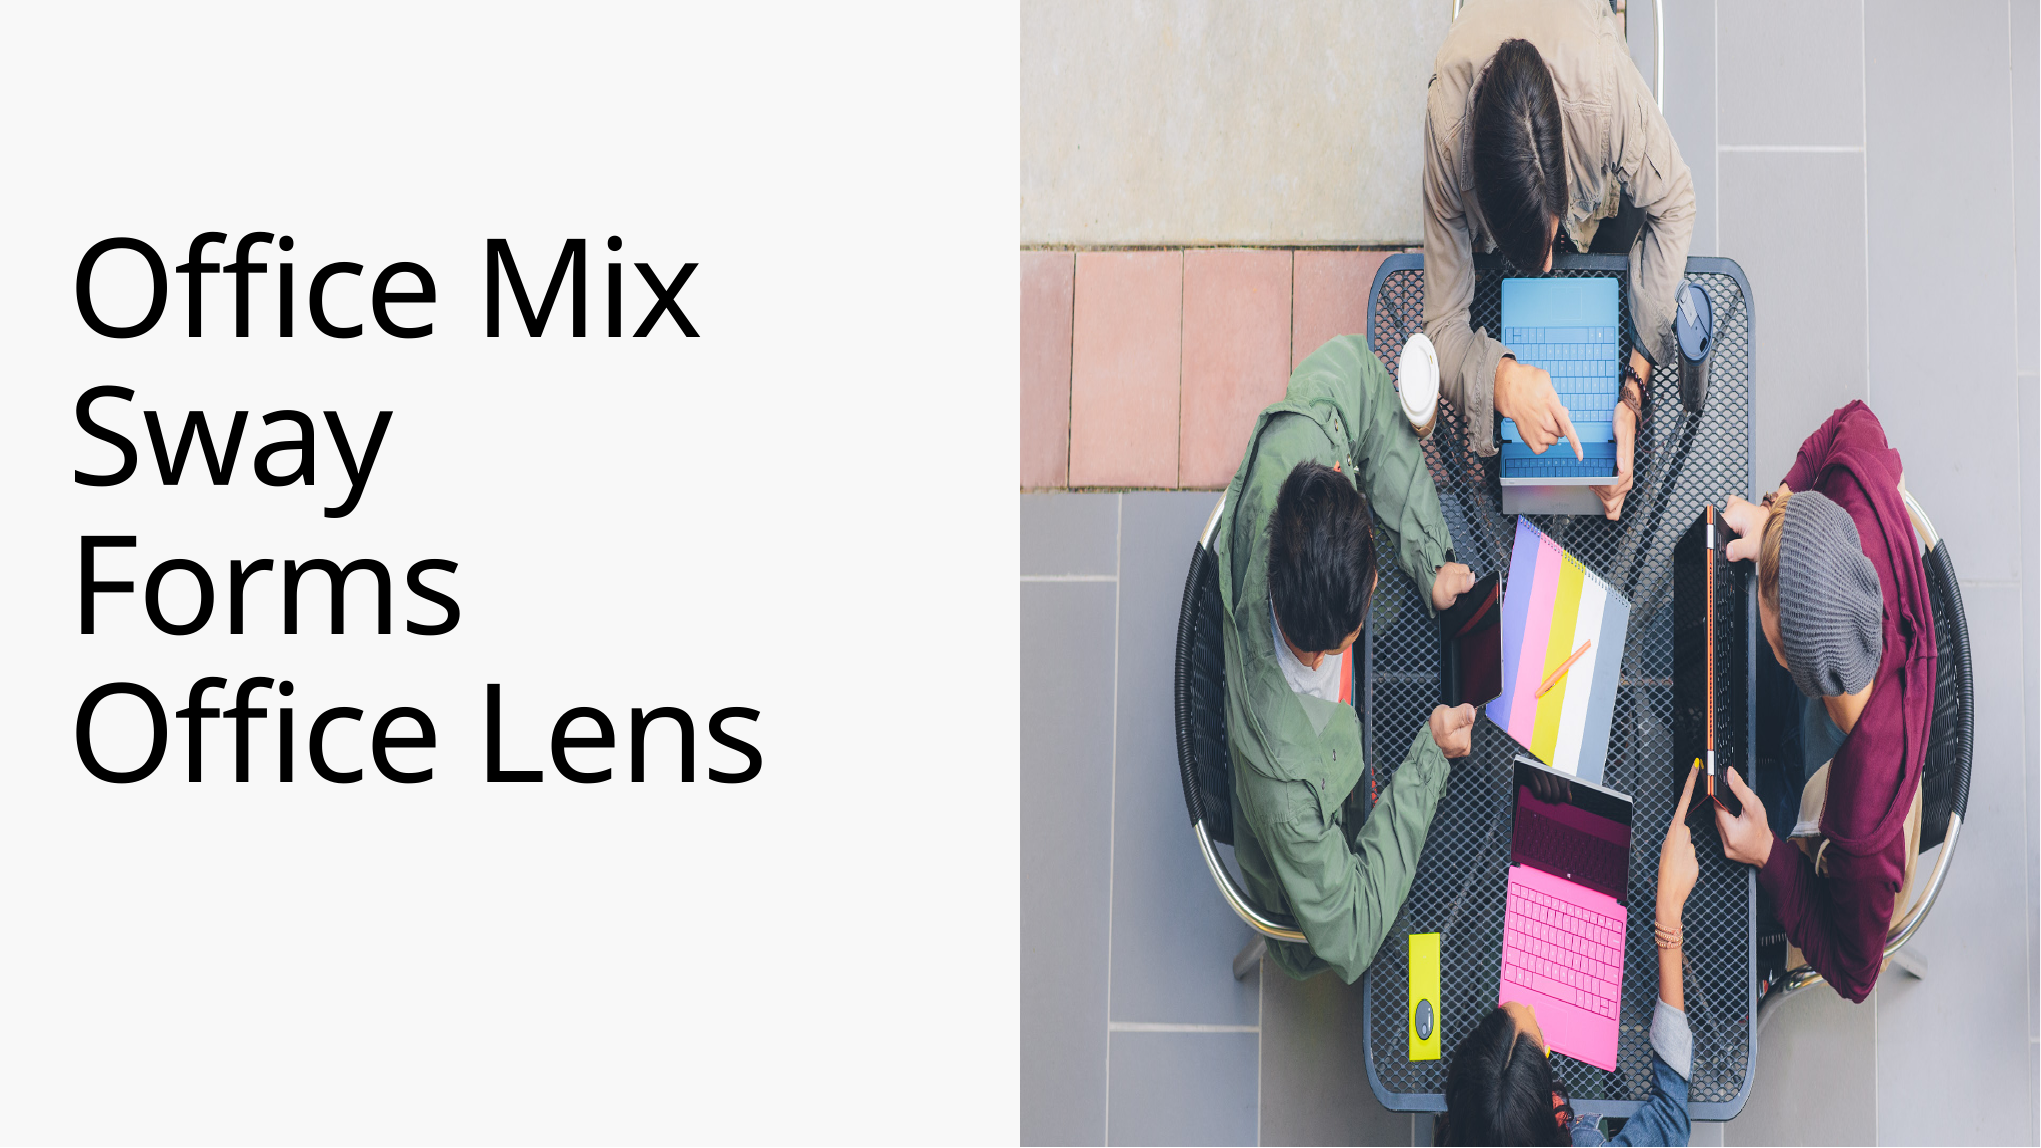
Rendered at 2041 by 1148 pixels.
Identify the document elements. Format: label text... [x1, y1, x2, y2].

picture [1019, 0, 2041, 1148]
title Office Mix Sway Forms Office Lens [45, 203, 946, 834]
